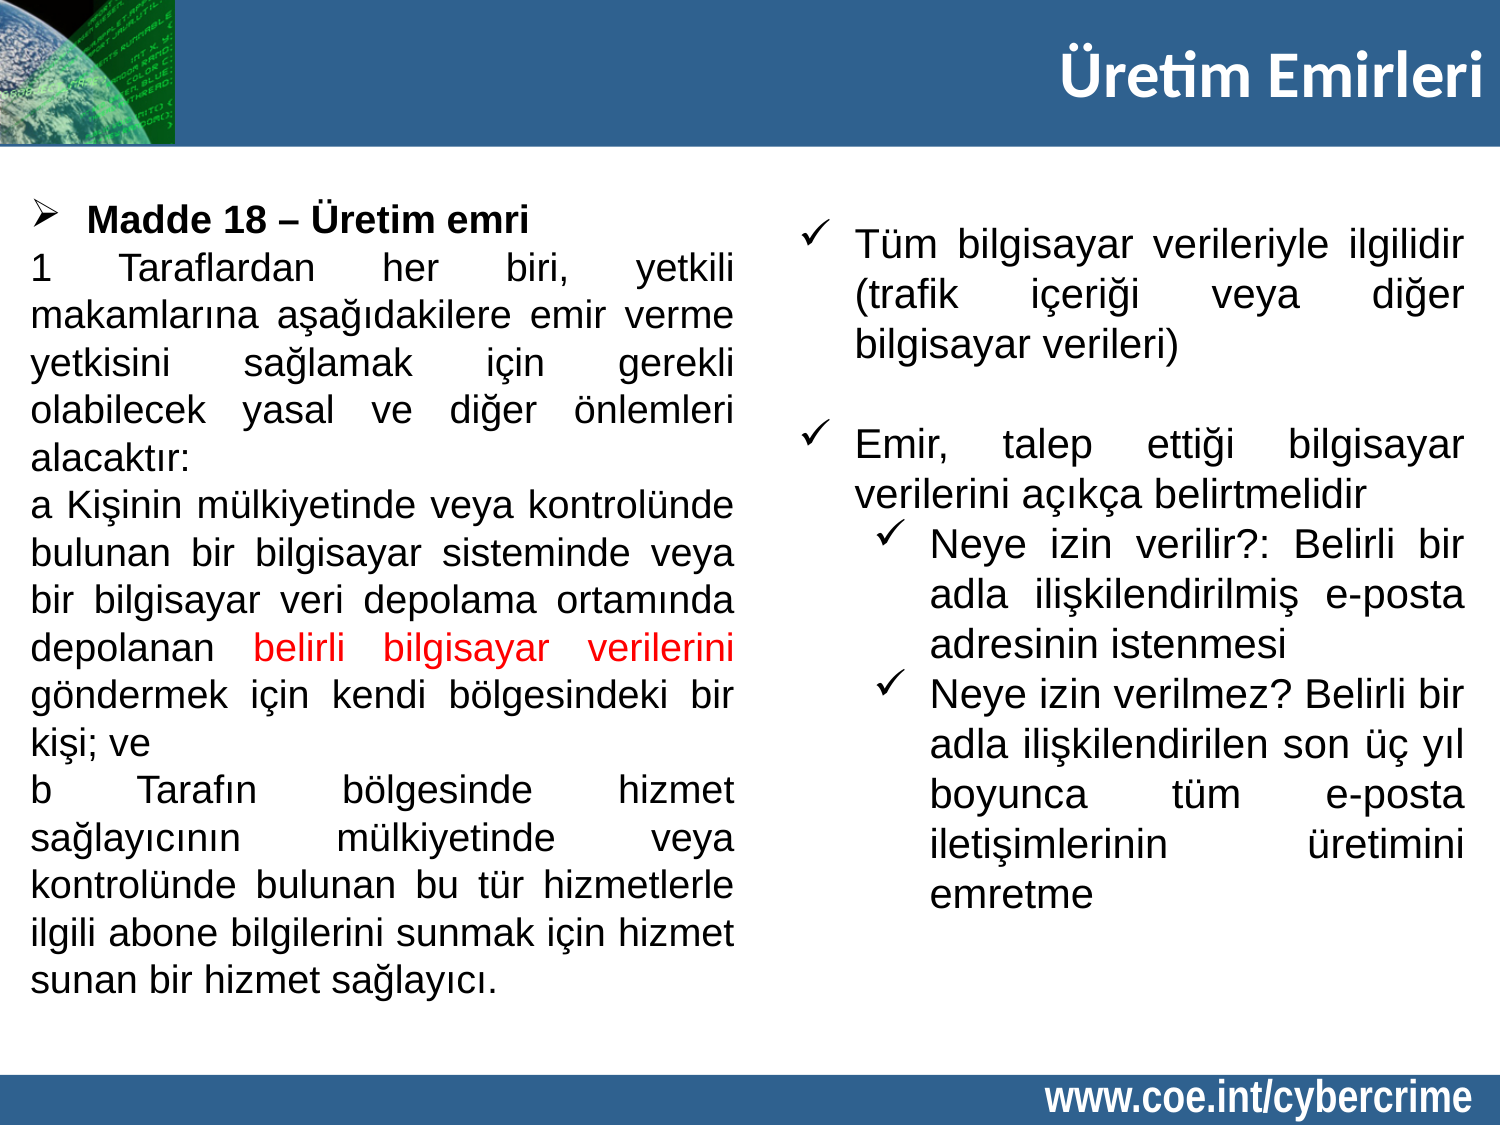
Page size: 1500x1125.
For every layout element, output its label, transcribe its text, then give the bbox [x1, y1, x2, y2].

picture [0, 0, 175, 144]
text_box [0, 1073, 1030, 1125]
text_box www.coe.int/cybercrime [1030, 1059, 1500, 1125]
text_box Madde 18 – Üretim emri 1 Taraflardan her biri, yetkili makamlarına aşağıdakilere emir verme yetkisini sağlamak için gerekli olabilecek yasal ve diğer önlemleri alacaktır: a Kişinin mülkiyetinde veya kontrolünde bulunan bir bilgisayar sisteminde veya bir bilgisayar veri depolama ortamında depolanan belirli bilgisayar verilerini göndermek için kendi bölgesindeki bir kişi; ve b Tarafın bölgesinde hizmet sağlayıcının mülkiyetinde veya kontrolünde bulunan bu tür hizmetlerle ilgili abone bilgilerini sunmak için hizmet sunan bir hizmet sağlayıcı. [15, 186, 750, 1009]
text_box Tüm bilgisayar verileriyle ilgilidir (trafik içeriği veya diğer bilgisayar verileri) Emir, talep ettiği bilgisayar verilerini açıkça belirtmelidir Neye izin verilir?: Belirli bir adla ilişkilendirilmiş e-posta adresinin istenmesi Neye izin verilmez? Belirli bir adla ilişkilendirilen son üç yıl boyunca tüm e-posta iletişimlerinin üretimini emretme [783, 209, 1480, 925]
text_box Üretim Emirleri [177, 0, 1500, 149]
